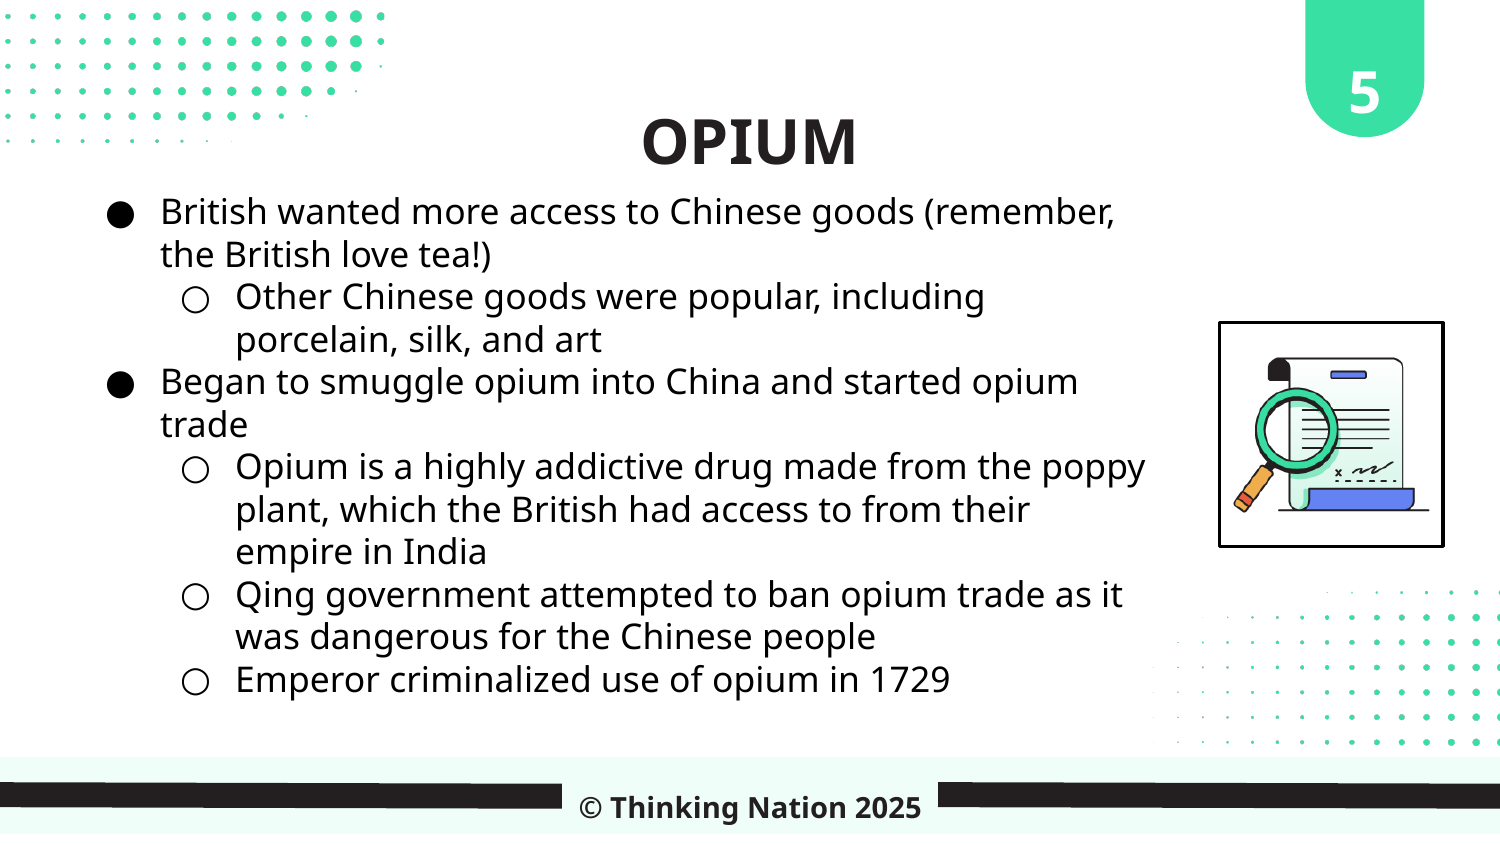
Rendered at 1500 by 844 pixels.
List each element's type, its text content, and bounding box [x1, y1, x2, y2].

text_box British wanted more access to Chinese goods (remember, the British love tea!) Other Chinese goods were popular, including porcelain, silk, and art Began to smuggle opium into China and started opium trade Opium is a highly addictive drug made from the poppy plant, which the British had access to from their empire in India Qing government attempted to ban opium trade as it was dangerous for the Chinese people Emperor criminalized use of opium in 1729 [85, 189, 1151, 700]
picture [1220, 324, 1442, 546]
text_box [1300, 0, 1430, 138]
text_box [0, 0, 385, 144]
text_box OPIUM [209, 71, 1291, 177]
text_box [1128, 590, 1500, 755]
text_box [0, 756, 1500, 835]
